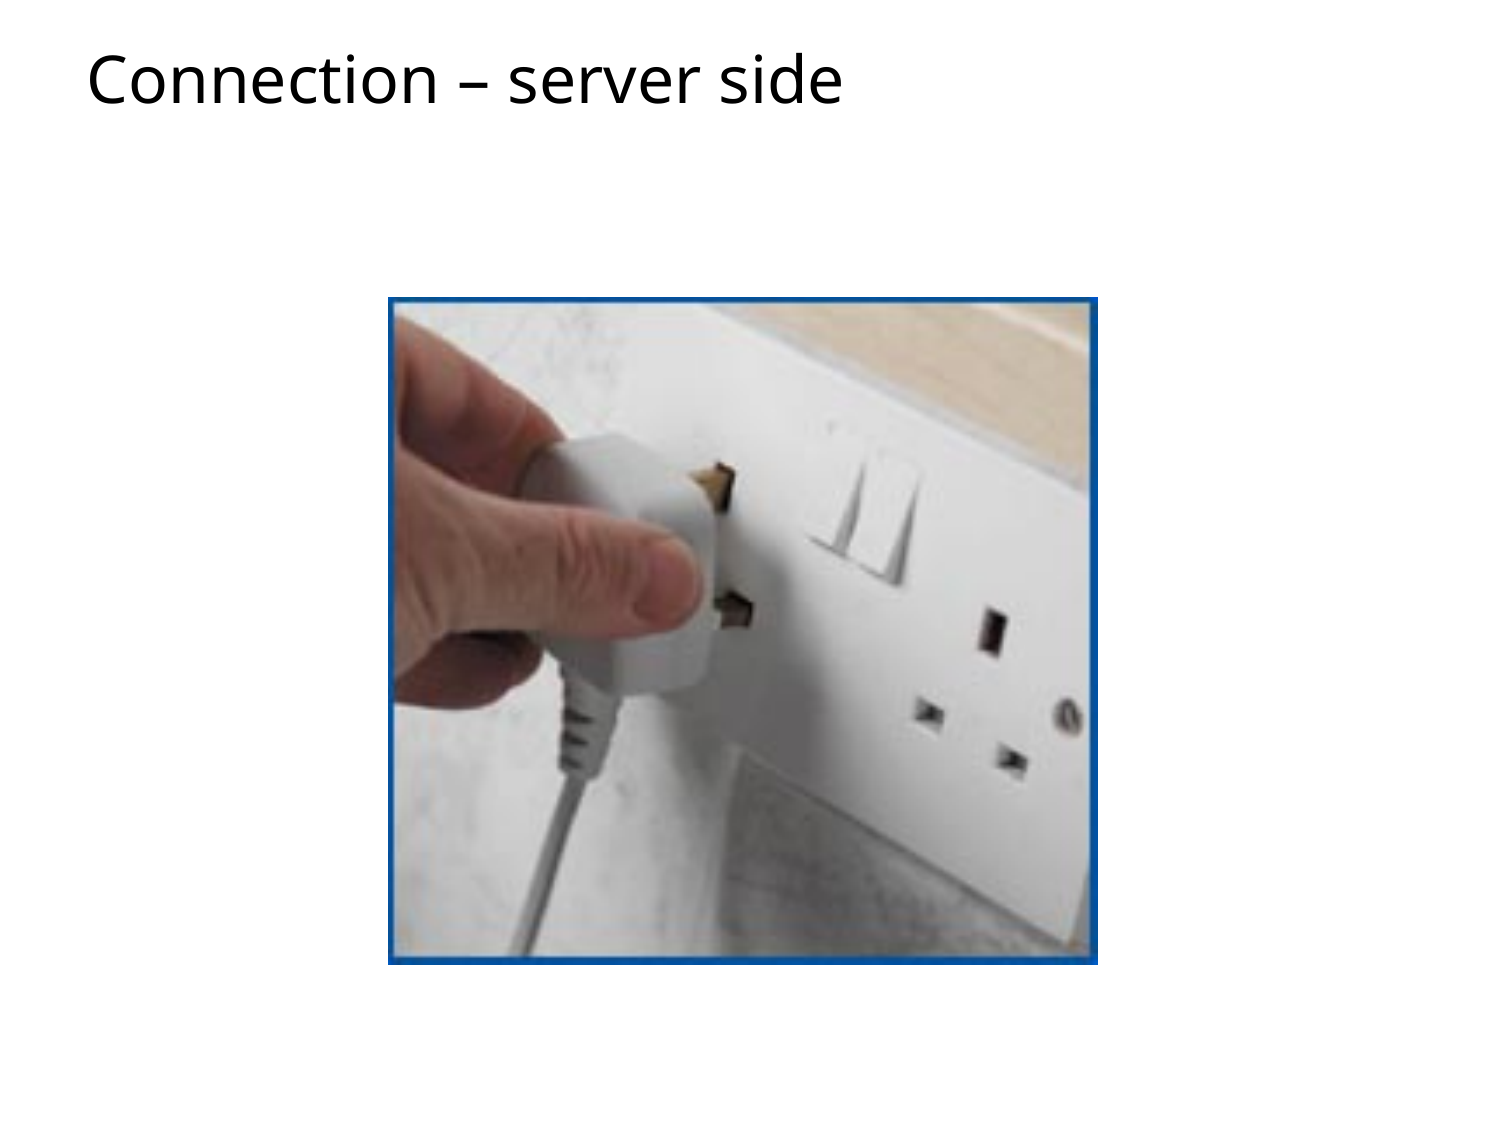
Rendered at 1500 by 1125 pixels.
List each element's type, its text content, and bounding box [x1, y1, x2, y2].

picture [388, 297, 1098, 965]
title Connection – server side [71, 39, 1485, 126]
